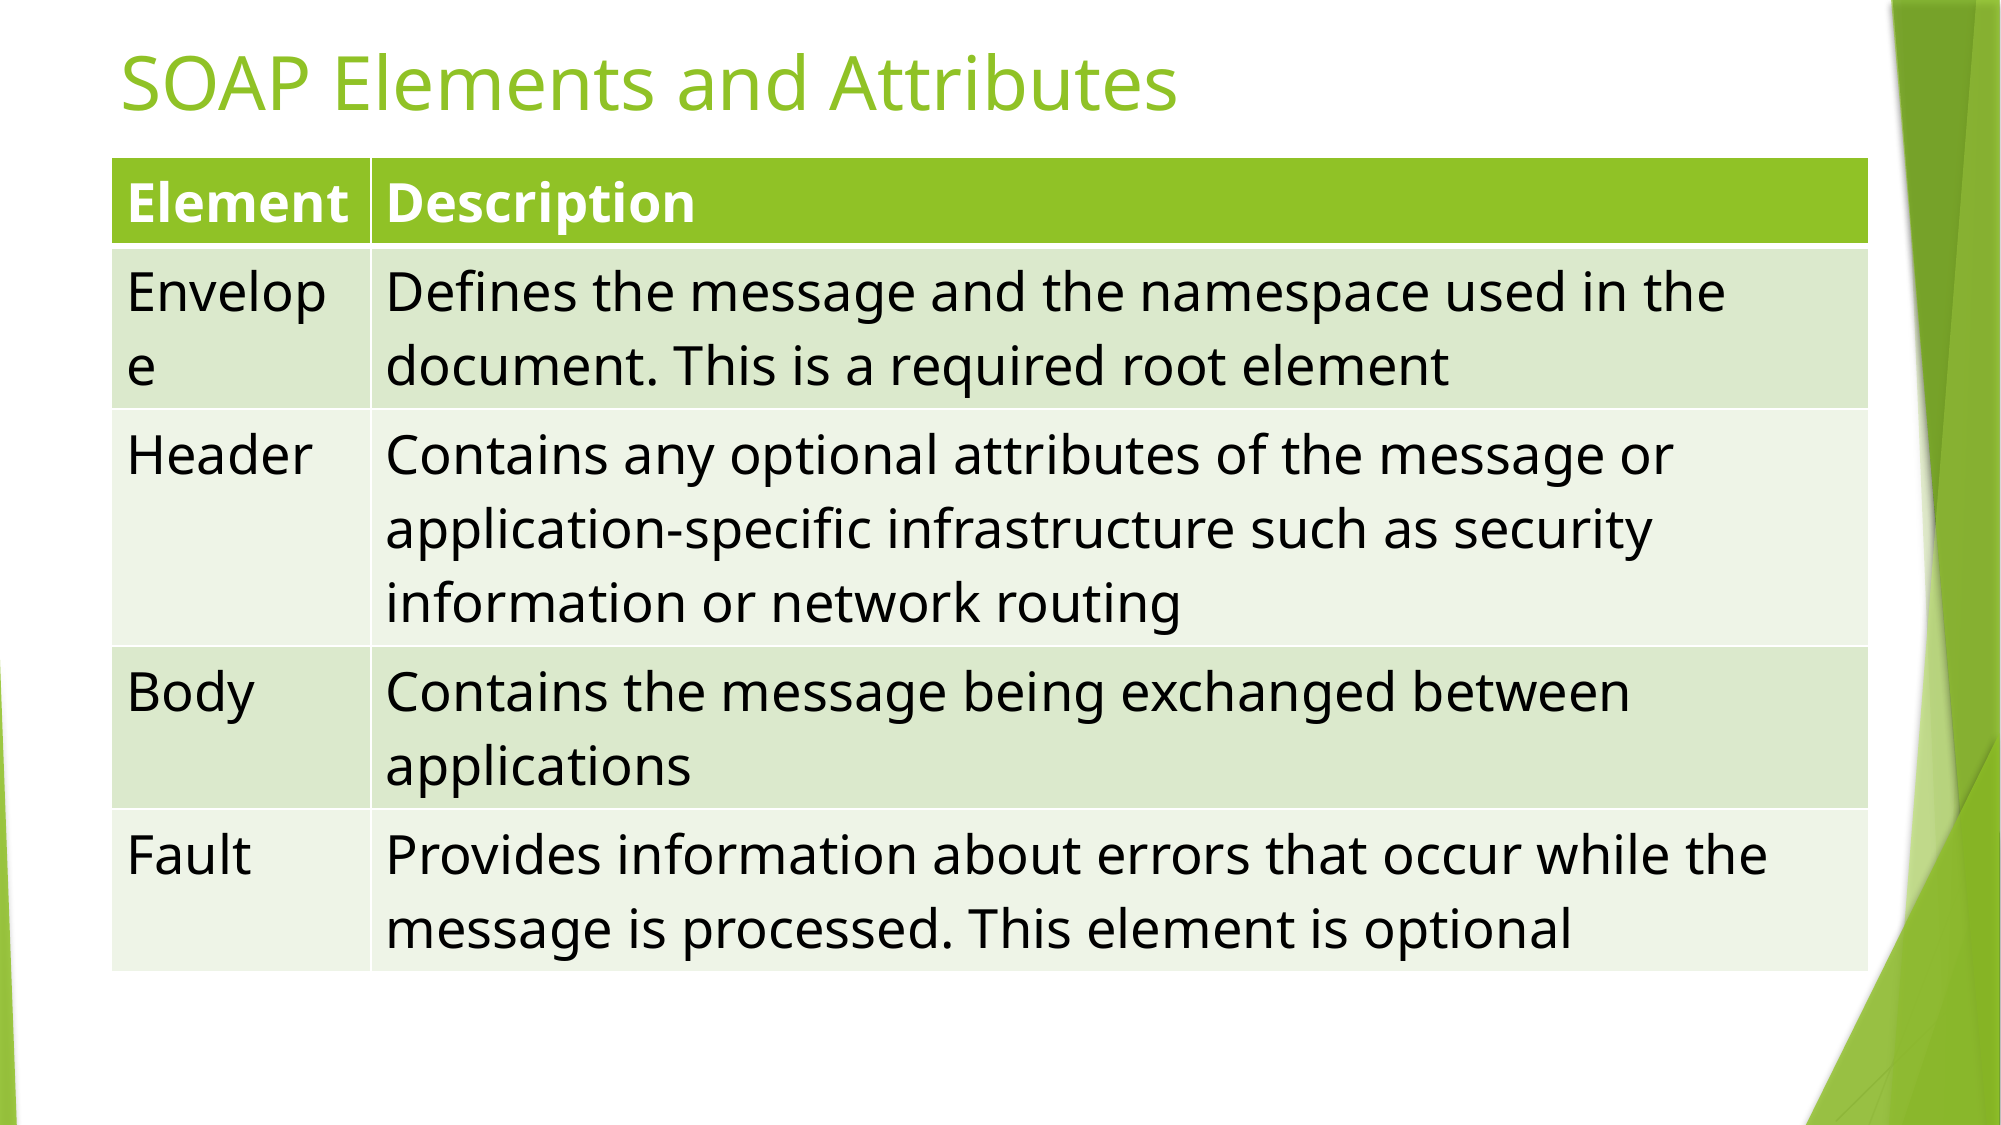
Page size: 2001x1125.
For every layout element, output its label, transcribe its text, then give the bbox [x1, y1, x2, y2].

table_cell Defines the message and the namespace used in the document. This is a required root element [372, 249, 1868, 408]
table_cell Provides information about errors that occur while the message is processed. This element is optional [372, 810, 1868, 971]
title SOAP Elements and Attributes [105, 27, 1871, 137]
table_header Element [112, 158, 370, 243]
table_cell Contains any optional attributes of the message or application-specific infrastructure such as security information or network routing [372, 410, 1868, 645]
table_cell Contains the message being exchanged between applications [372, 647, 1868, 808]
table_cell Envelope [112, 249, 370, 408]
table_header Description [372, 158, 1868, 243]
table_cell Fault [112, 810, 370, 971]
table_cell Body [112, 647, 370, 808]
table_cell Header [112, 410, 370, 645]
